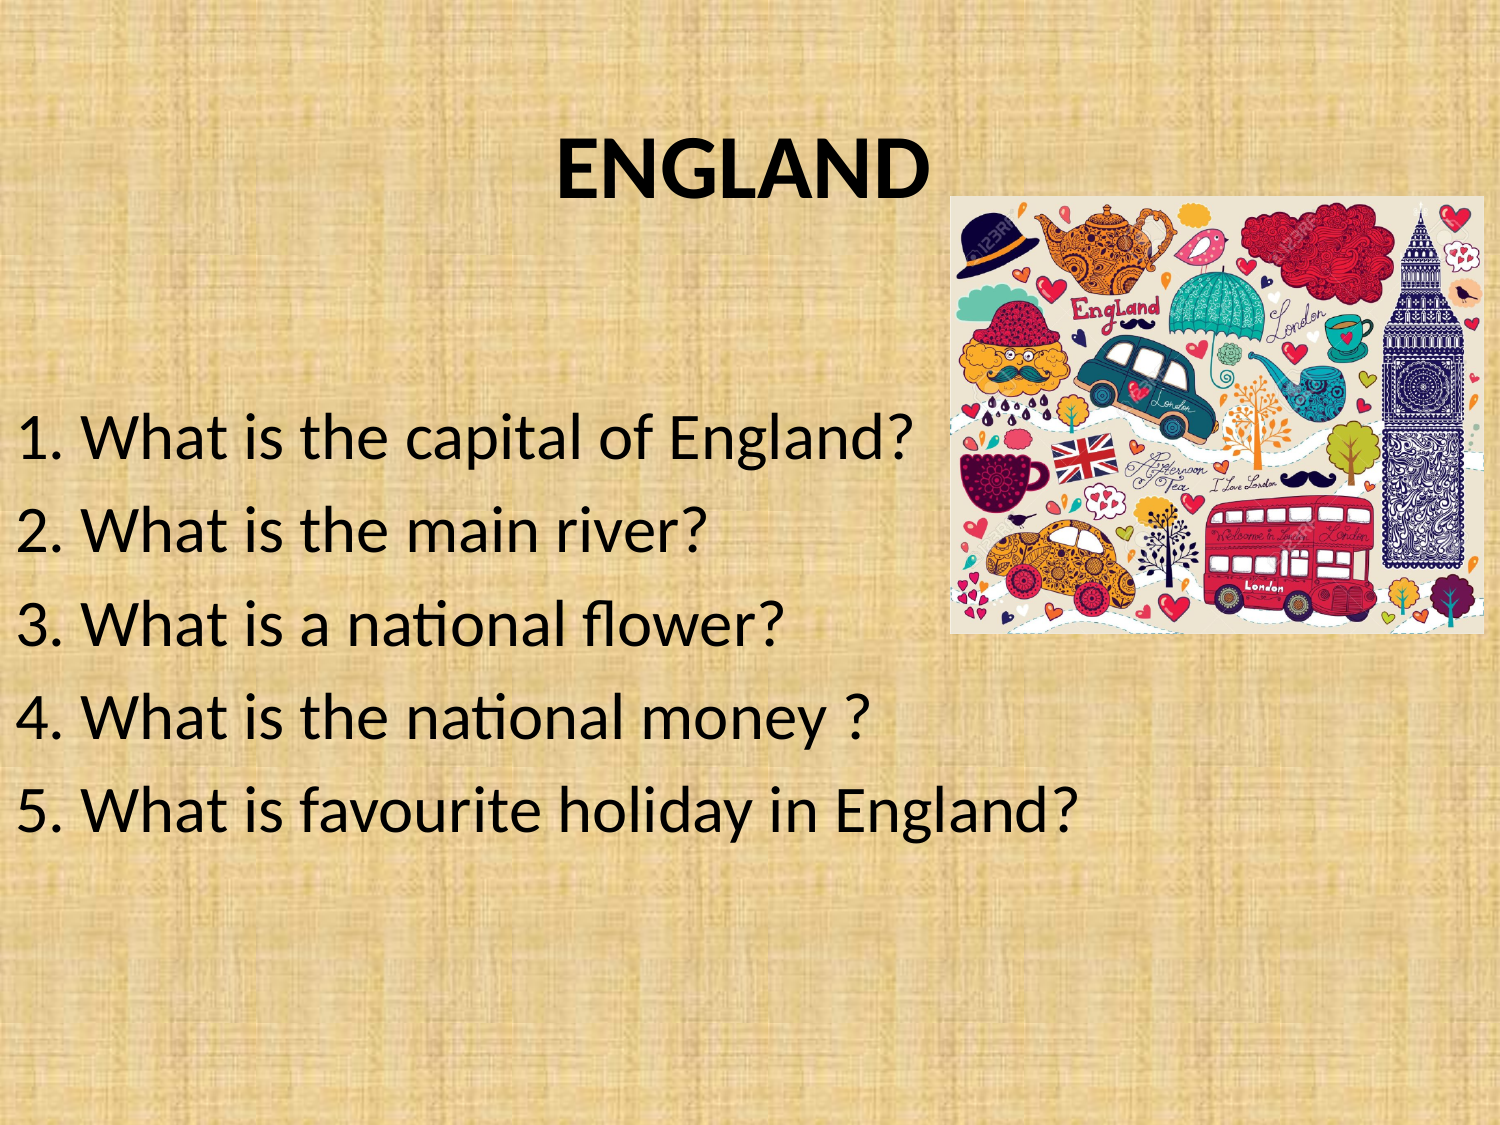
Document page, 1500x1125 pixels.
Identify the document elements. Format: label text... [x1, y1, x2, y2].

list 1. What is the capital of England? 2. What is the main river? 3. What is a national flower? 4. What is the national money ? 5. What is favourite holiday in England? [0, 385, 1117, 1005]
title ENGLAND [75, 45, 1412, 279]
picture [0, 0, 1500, 1125]
